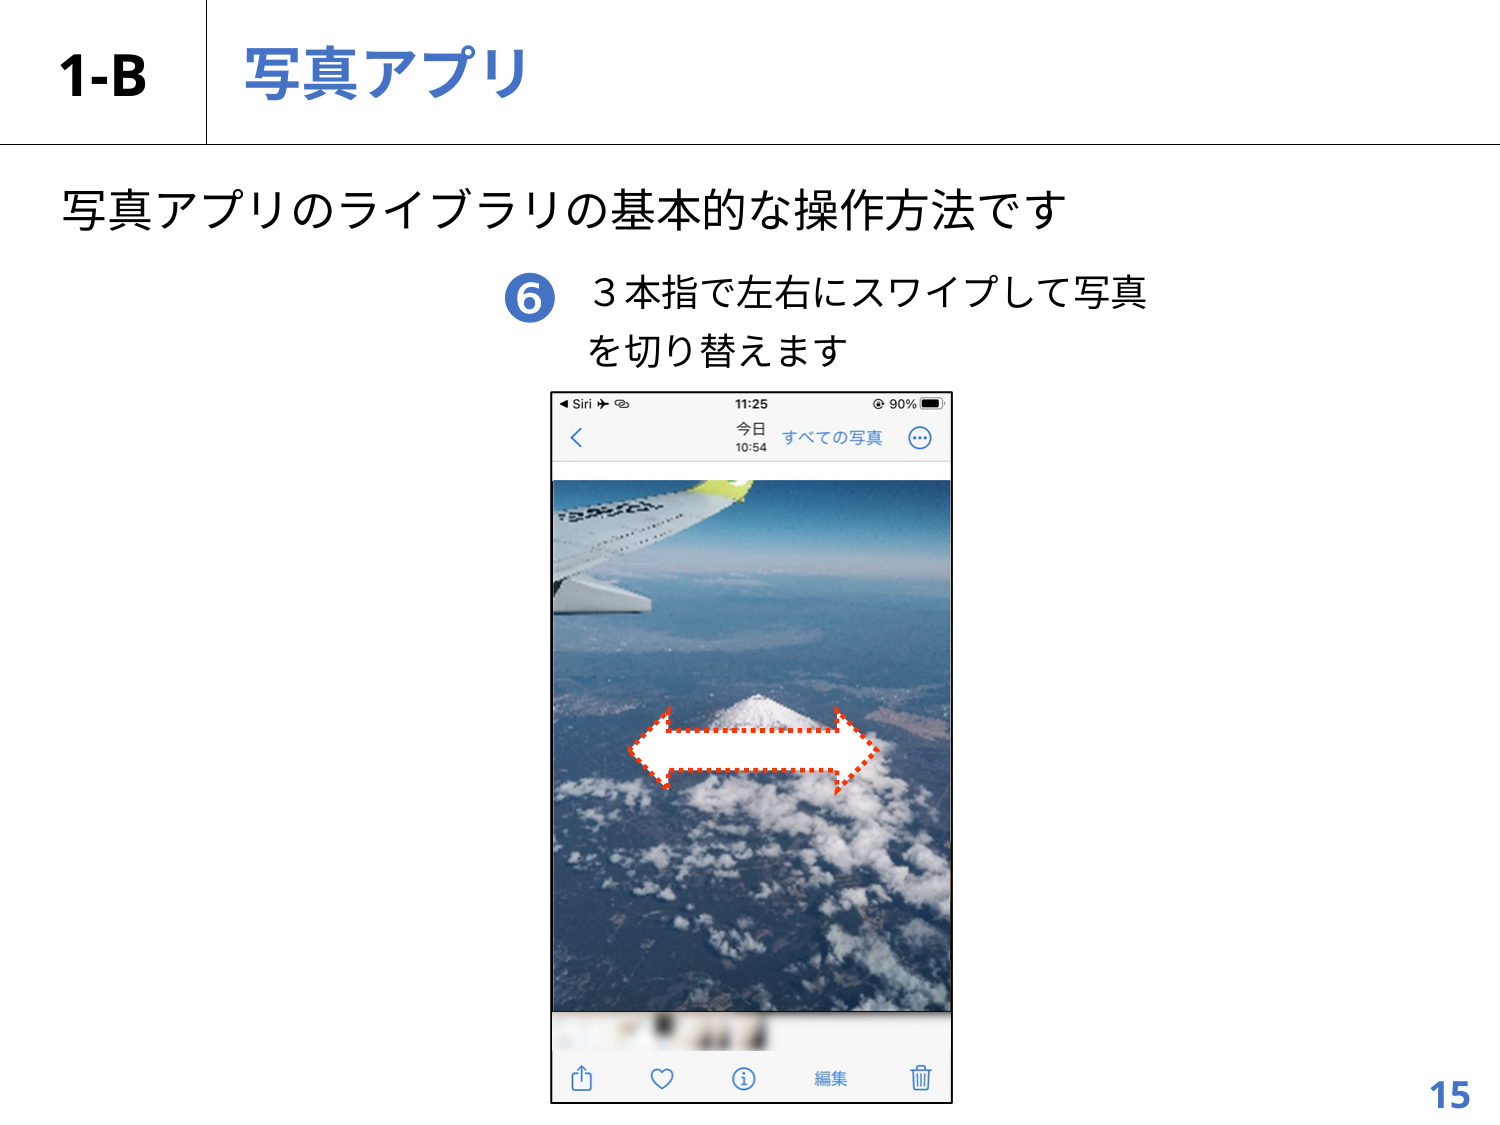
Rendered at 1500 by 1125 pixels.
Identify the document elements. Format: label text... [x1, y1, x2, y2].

text_box 写真アプリのライブラリの基本的な操作方法です [46, 180, 1422, 274]
text_box 1-B [0, 0, 207, 147]
text_box ❻ [486, 248, 563, 343]
text_box ３本指で左右にスワイプして写真を切り替えます [571, 248, 1186, 381]
title 写真アプリ [228, 36, 1472, 116]
picture [550, 391, 953, 1104]
text_box 15 [1399, 1063, 1500, 1123]
